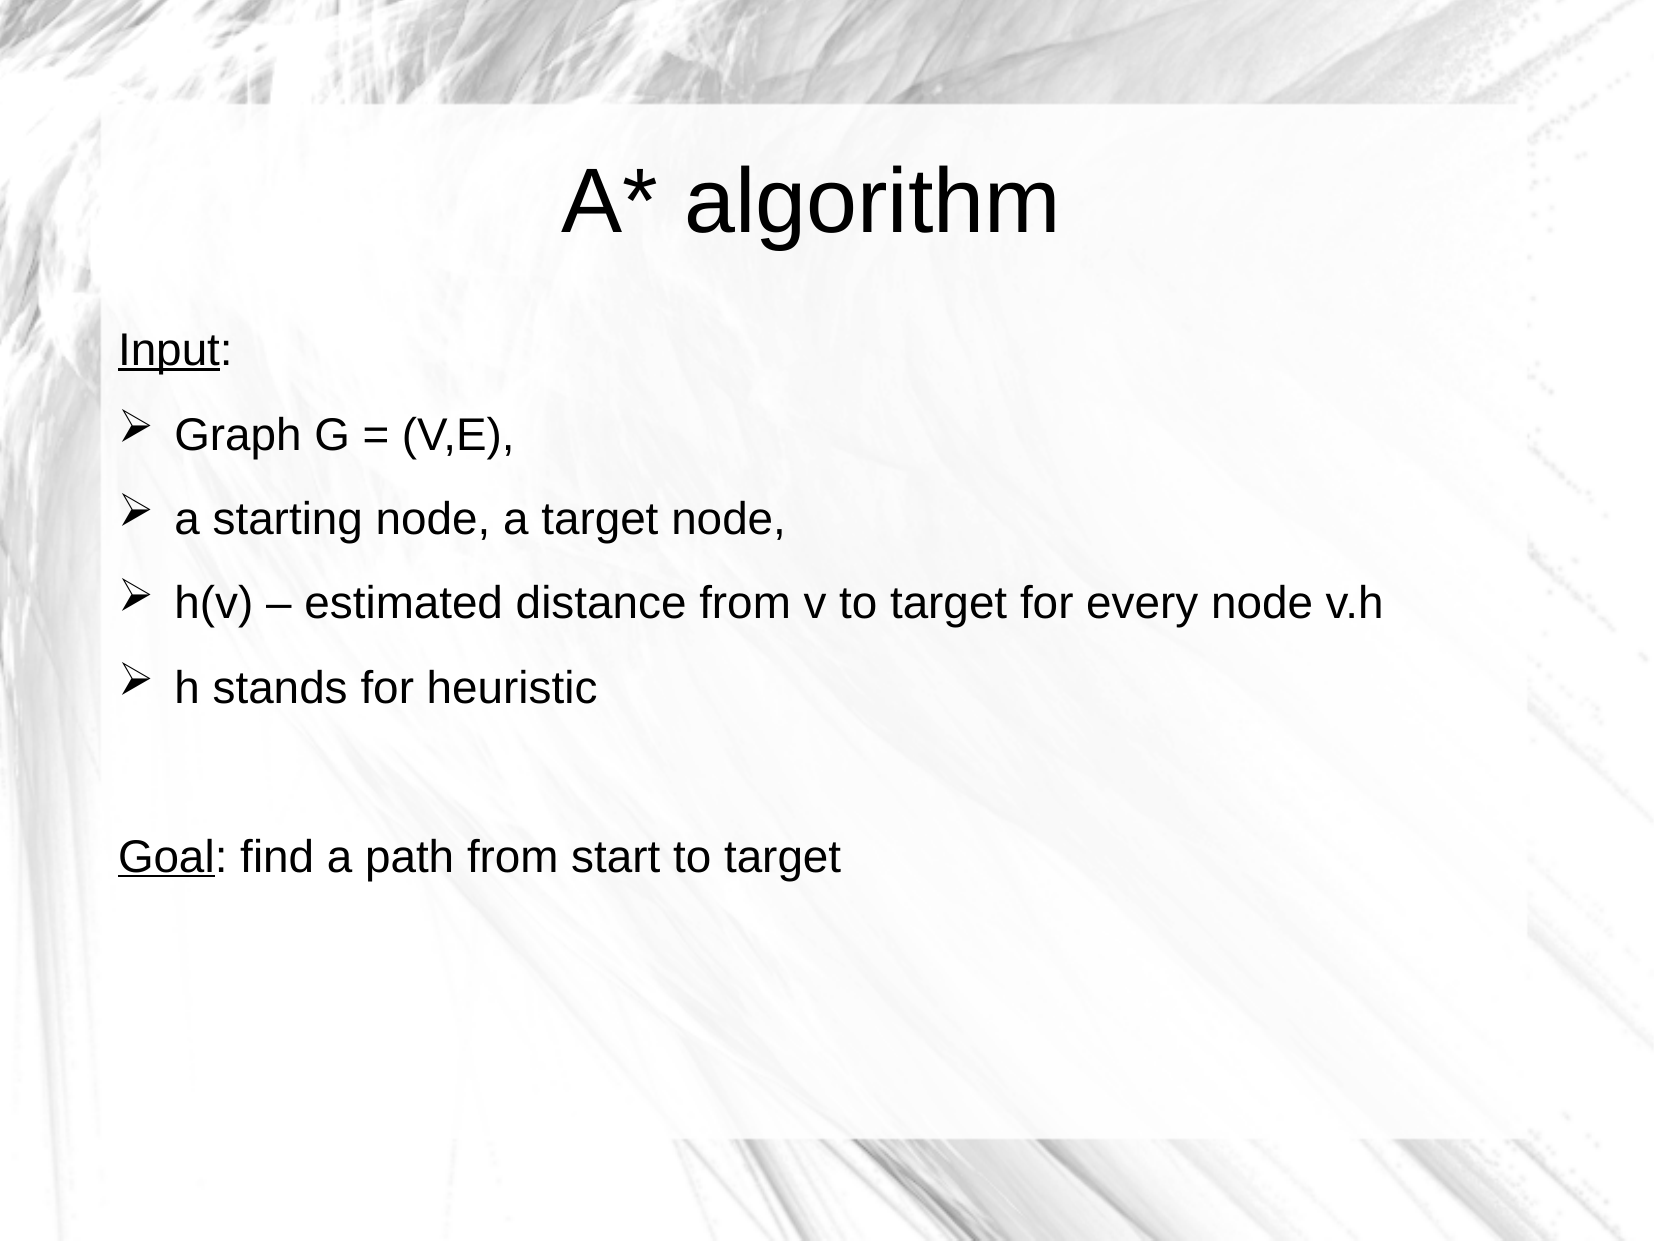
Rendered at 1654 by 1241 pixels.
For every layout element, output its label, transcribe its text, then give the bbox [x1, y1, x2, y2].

picture [0, 0, 1654, 1241]
title A* algorithm [118, 112, 1506, 281]
list Input: Graph G = (V,E), a starting node, a target node, h(v) – estimated distance from v to target for every node v.h h stands for heuristic Goal: find a path from start to target [118, 319, 1571, 1102]
